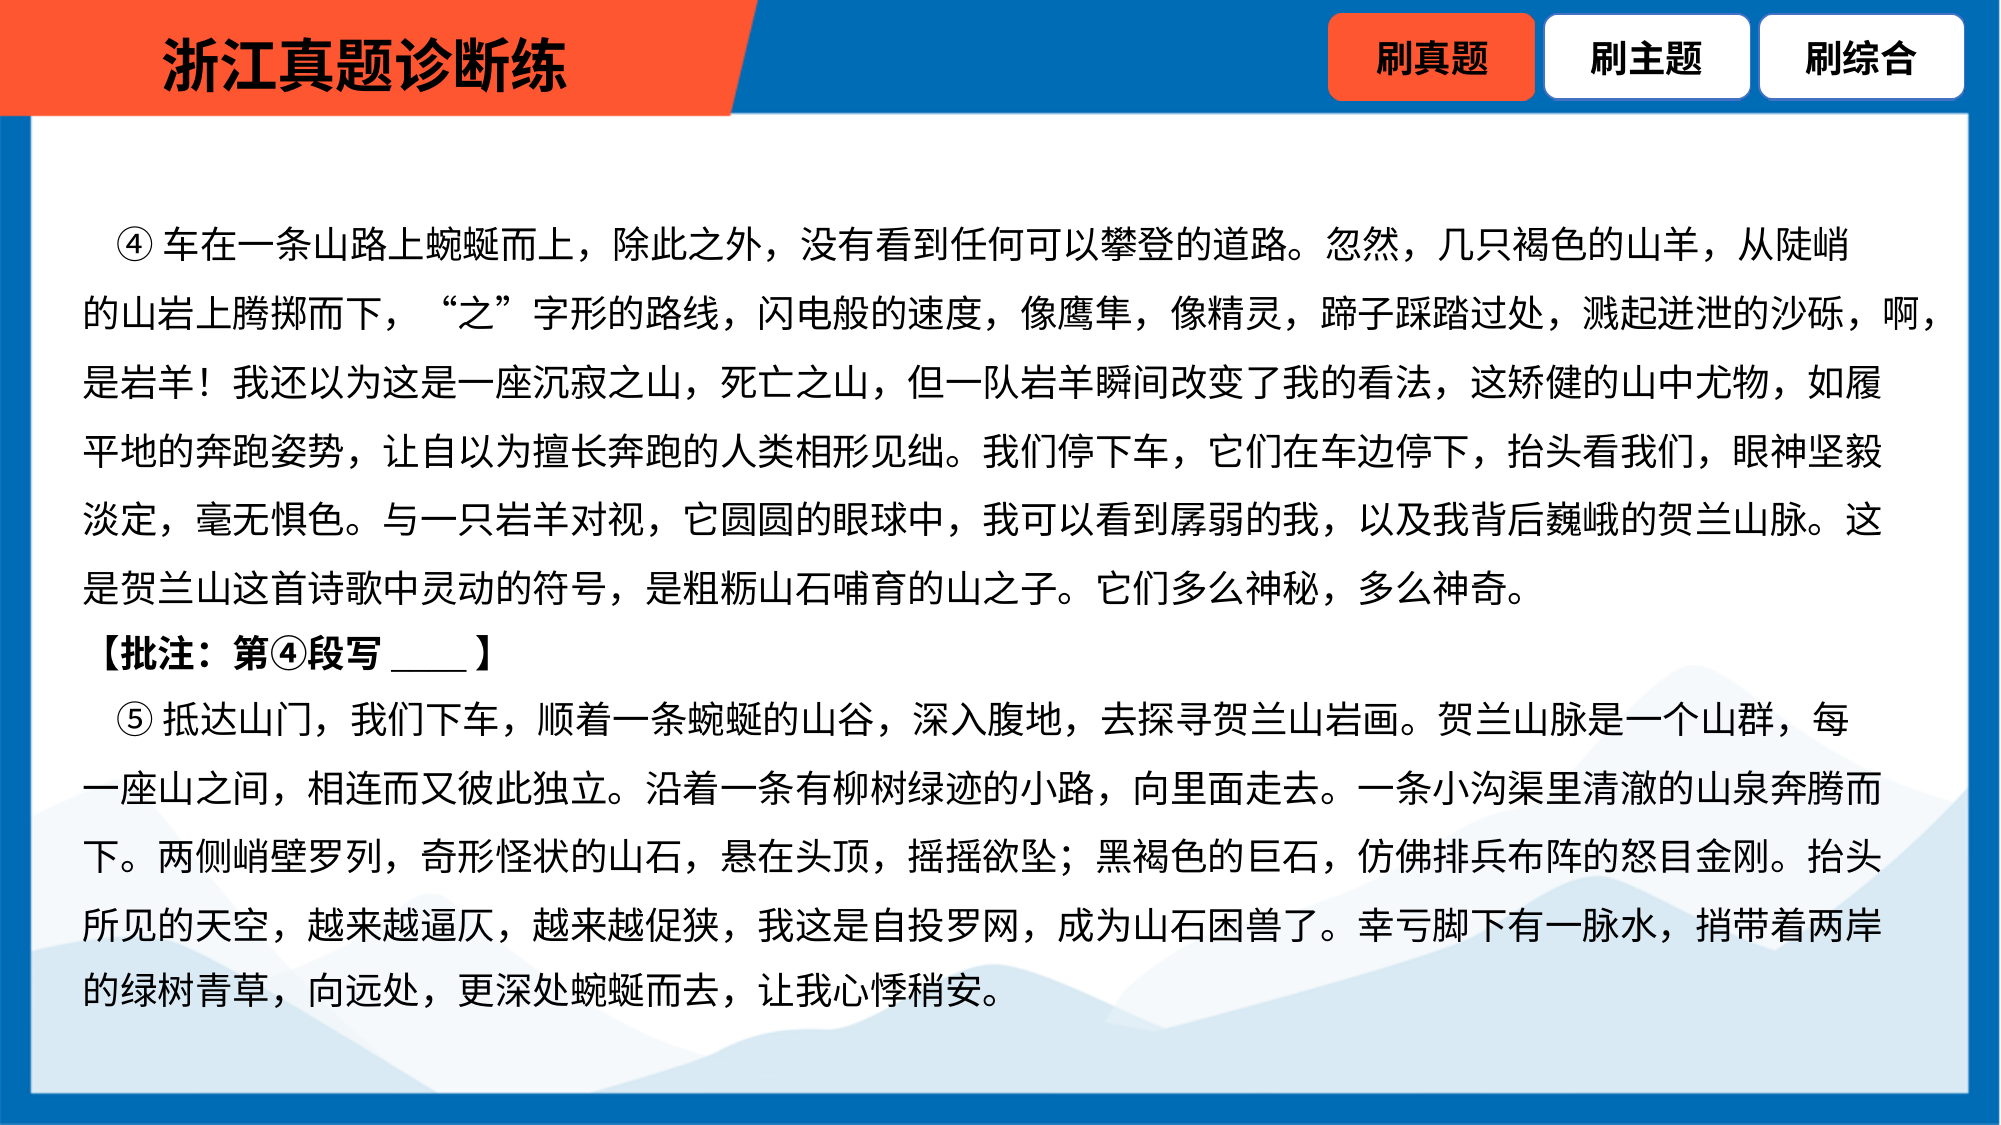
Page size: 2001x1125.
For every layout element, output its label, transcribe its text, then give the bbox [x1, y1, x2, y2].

text_box ④车在一条山路上蜿蜒而上，除此之外，没有看到任何可以攀登的道路。忽然，几只褐色的山羊，从陡峭 的山岩上腾掷而下，“之”字形的路线，闪电般的速度，像鹰隼，像精灵，蹄子踩踏过处，溅起迸泄的沙砾，啊， 是岩羊！我还以为这是一座沉寂之山，死亡之山，但一队岩羊瞬间改变了我的看法，这矫健的山中尤物，如履 平地的奔跑姿势，让自以为擅长奔跑的人类相形见绌。我们停下车，它们在车边停下，抬头看我们，眼神坚毅 淡定，毫无惧色。与一只岩羊对视，它圆圆的眼球中，我可以看到孱弱的我，以及我背后巍峨的贺兰山脉。这 是贺兰山这首诗歌中灵动的符号，是粗粝山石哺育的山之子。它们多么神秘，多么神奇。 【批注：第④段写____】 [82, 197, 1917, 668]
picture [0, 0, 2000, 1125]
text_box ⑤抵达山门，我们下车，顺着一条蜿蜒的山谷，深入腹地，去探寻贺兰山岩画。贺兰山脉是一个山群，每 一座山之间，相连而又彼此独立。沿着一条有柳树绿迹的小路，向里面走去。一条小沟渠里清澈的山泉奔腾而 下。两侧峭壁罗列，奇形怪状的山石，悬在头顶，摇摇欲坠；黑褐色的巨石，仿佛排兵布阵的怒目金刚。抬头 所见的天空，越来越逼仄，越来越促狭，我这是自投罗网，成为山石困兽了。幸亏脚下有一脉水，捎带着两岸 的绿树青草，向远处，更深处蜿蜒而去，让我心悸稍安。 [82, 672, 1917, 1005]
